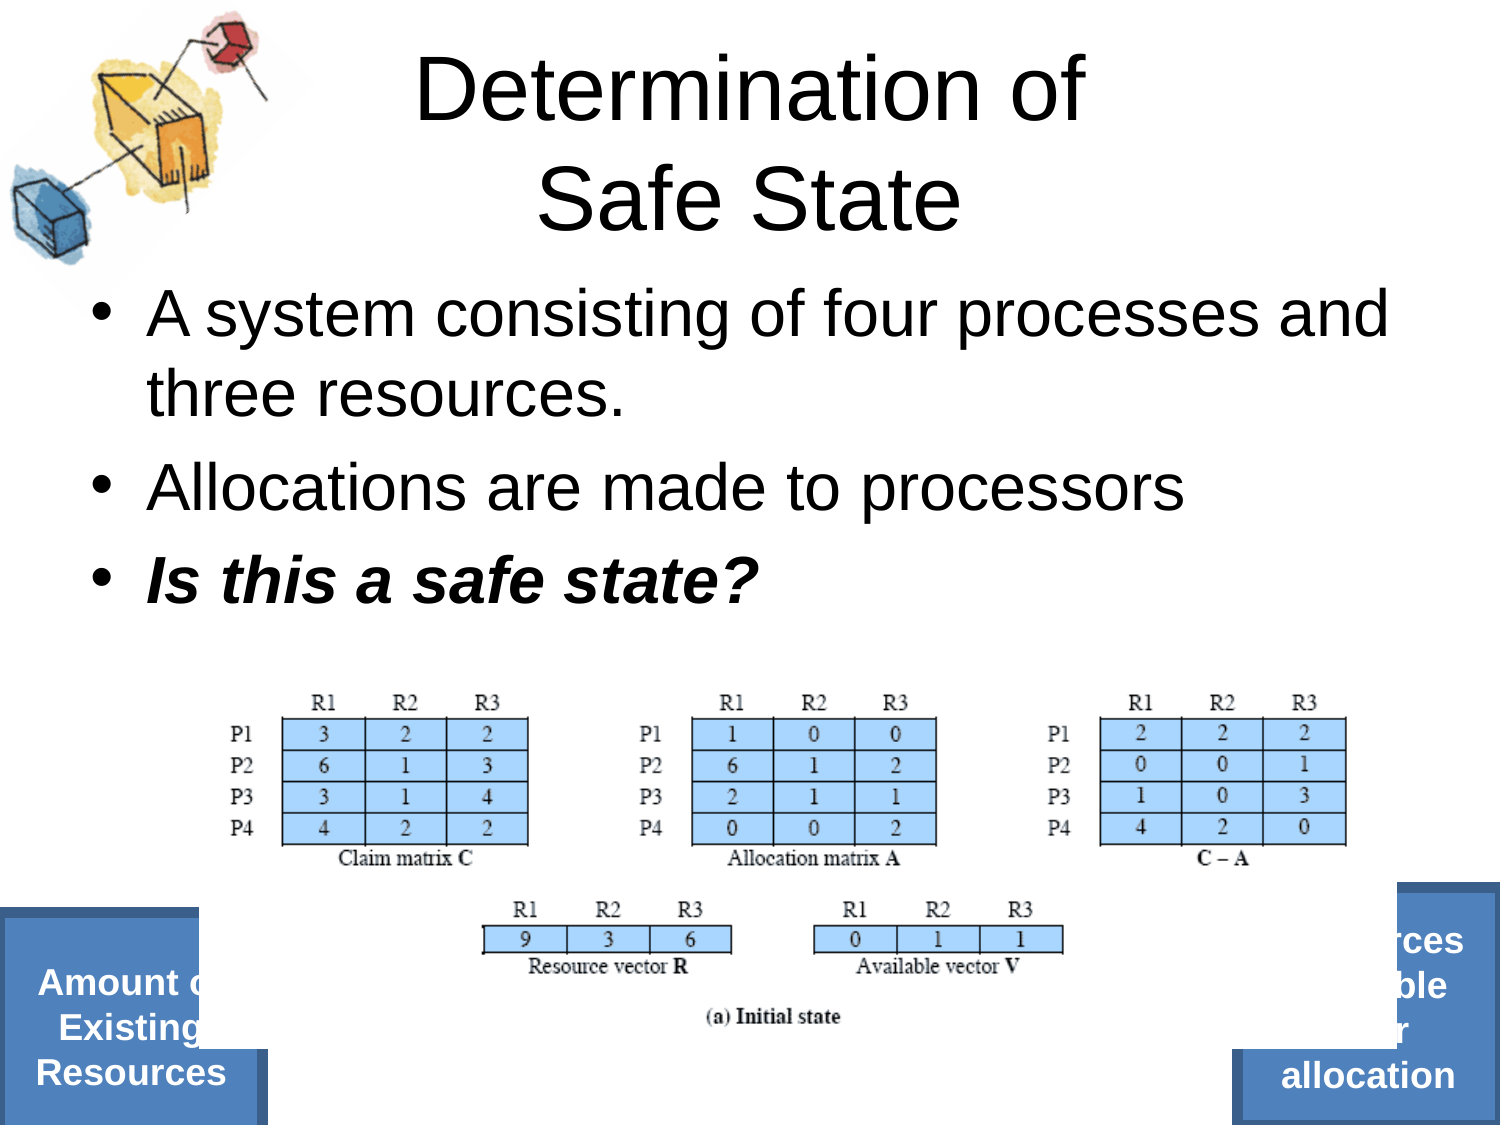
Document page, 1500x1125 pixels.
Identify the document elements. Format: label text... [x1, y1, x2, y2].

list A system consisting of four processes and three resources. Allocations are made to processors Is this a safe state? [74, 262, 1426, 638]
picture [114, 0, 274, 44]
picture [0, 637, 1500, 1125]
title Determination of Safe State [74, 44, 1426, 233]
picture [0, 85, 167, 305]
